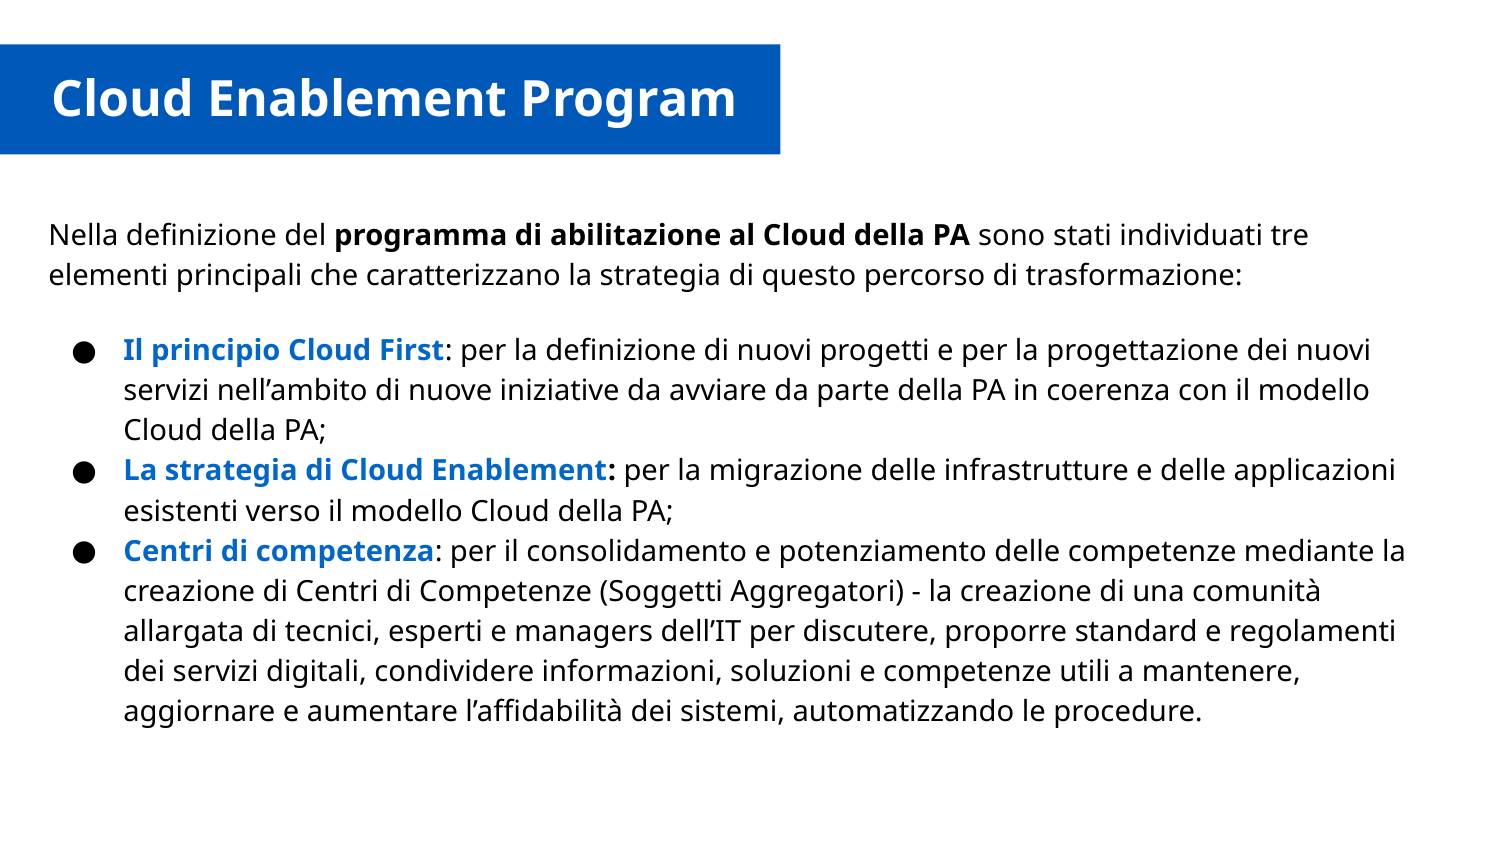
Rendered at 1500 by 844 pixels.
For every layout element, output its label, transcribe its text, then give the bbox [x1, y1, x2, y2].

text_box Nella definizione del programma di abilitazione al Cloud della PA sono stati individuati tre elementi principali che caratterizzano la strategia di questo percorso di trasformazione: Il principio Cloud First: per la definizione di nuovi progetti e per la progettazione dei nuovi servizi nell’ambito di nuove iniziative da avviare da parte della PA in coerenza con il modello Cloud della PA; La strategia di Cloud Enablement: per la migrazione delle infrastrutture e delle applicazioni esistenti verso il modello Cloud della PA; Centri di competenza: per il consolidamento e potenziamento delle competenze mediante la creazione di Centri di Competenze (Soggetti Aggregatori) - la creazione di una comunità allargata di tecnici, esperti e managers dell’IT per discutere, proporre standard e regolamenti dei servizi digitali, condividere informazioni, soluzioni e competenze utili a mantenere, aggiornare e aumentare l’affidabilità dei sistemi, automatizzando le procedure. [33, 211, 1449, 822]
title Cloud Enablement Program [36, 51, 1435, 146]
text_box [0, 44, 781, 155]
